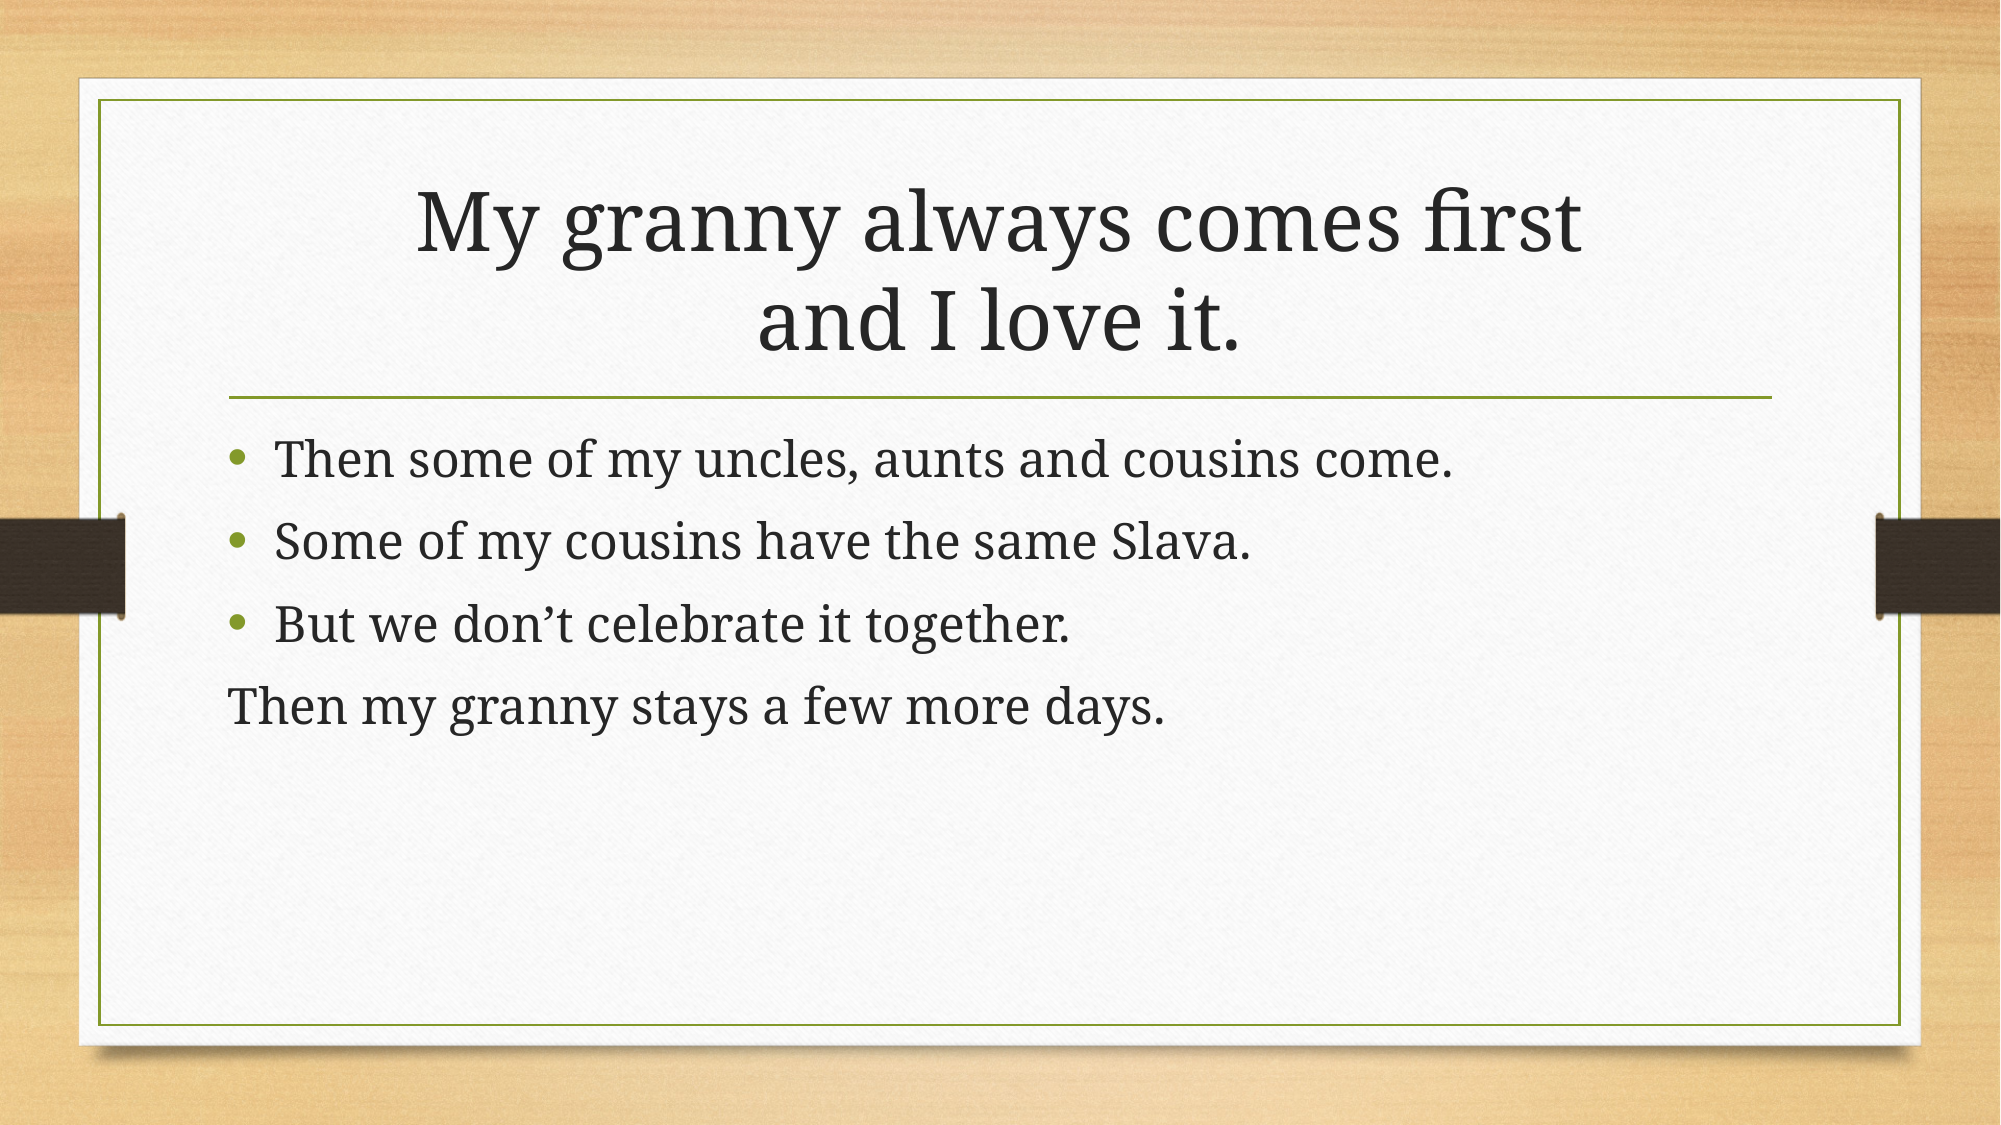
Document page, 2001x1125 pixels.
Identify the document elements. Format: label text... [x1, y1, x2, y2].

list Then some of my uncles, aunts and cousins come. Some of my cousins have the same Slava. But we don’t celebrate it together. Then my granny stays a few more days. [212, 419, 1788, 964]
title My granny always comes first and I love it. [212, 161, 1788, 375]
picture [0, 0, 2001, 1125]
